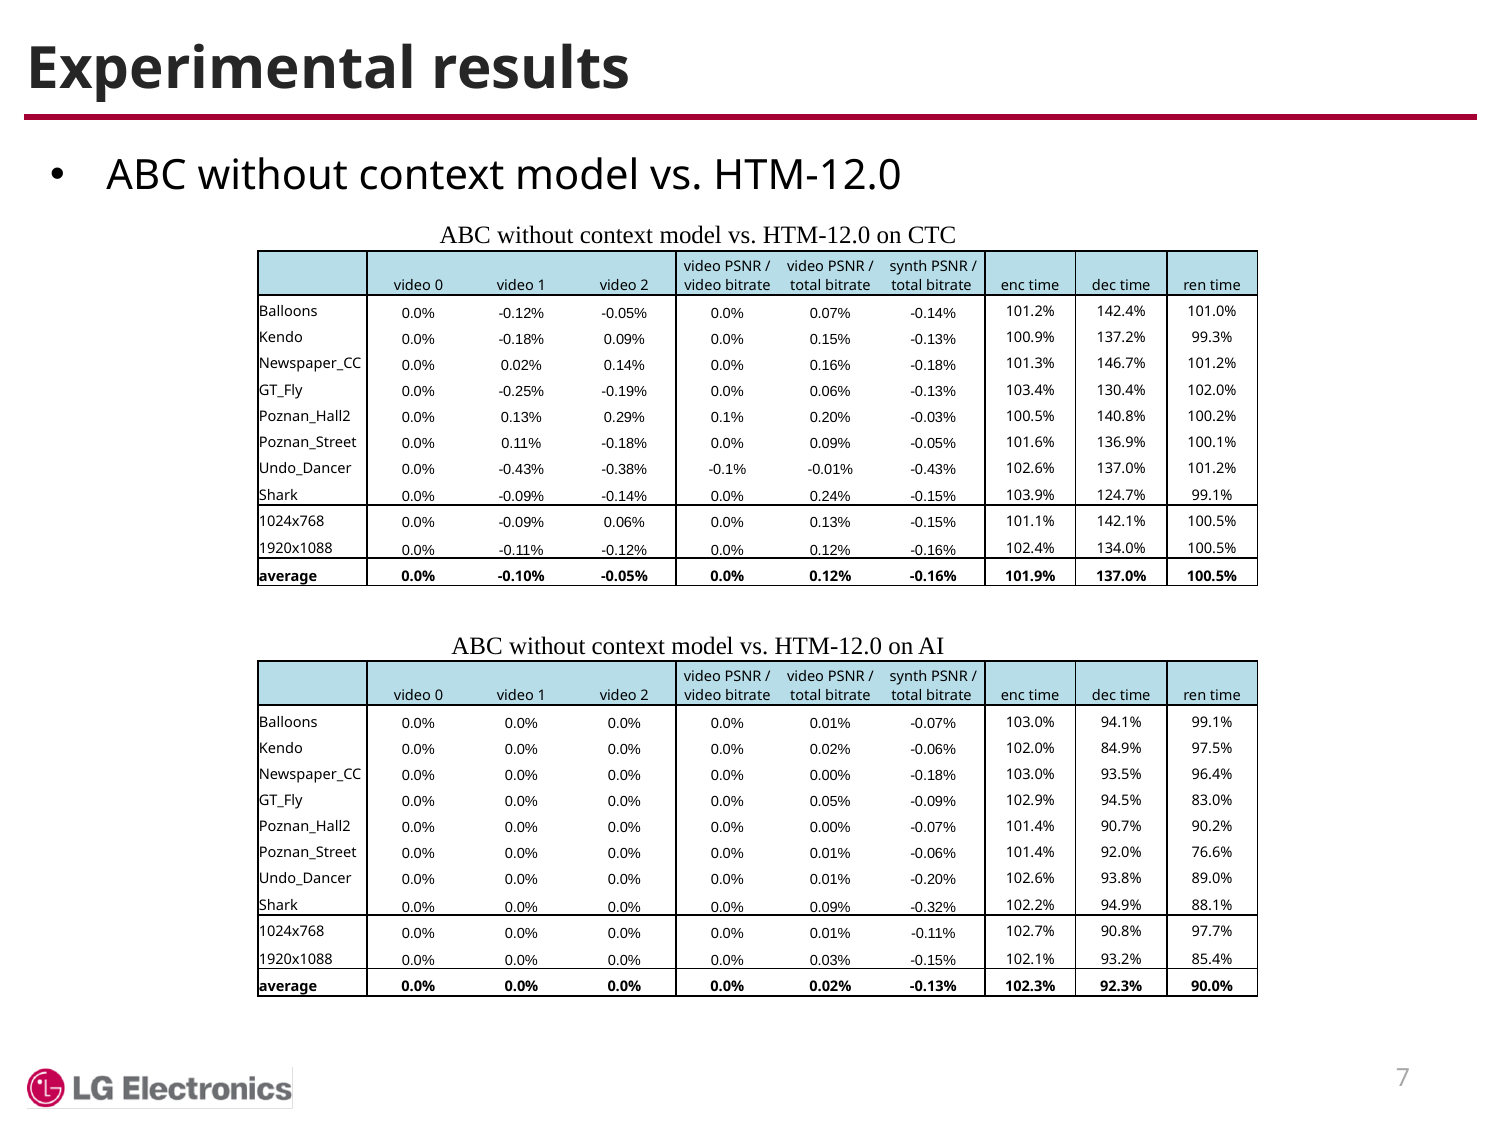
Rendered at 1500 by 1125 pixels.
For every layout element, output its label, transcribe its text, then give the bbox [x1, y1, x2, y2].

table_cell -0.11% [882, 916, 984, 941]
table_cell 0.0% [470, 916, 573, 941]
table_cell 0.0% [677, 783, 779, 810]
table_cell 124.7% [1076, 478, 1166, 504]
table_cell Poznan_Street [259, 836, 366, 862]
table_cell -0.25% [470, 373, 573, 399]
table_cell 137.2% [1076, 321, 1166, 347]
table_cell 0.12% [779, 559, 882, 585]
table_cell 0.0% [368, 478, 470, 504]
table_cell -0.09% [470, 478, 573, 504]
table_cell -0.38% [573, 452, 675, 478]
table_cell 0.1% [677, 399, 779, 425]
table_header video PSNR / total bitrate [779, 662, 882, 704]
table_cell Shark [259, 888, 366, 914]
table_cell 83.0% [1168, 783, 1257, 810]
table_cell 99.3% [1168, 321, 1257, 347]
table_cell 0.0% [677, 862, 779, 888]
table_cell 0.0% [470, 969, 573, 995]
table_cell -0.16% [882, 559, 984, 585]
table_cell 140.8% [1076, 399, 1166, 425]
table_cell 0.0% [368, 731, 470, 757]
table_cell 0.01% [779, 706, 882, 731]
table_cell 1024x768 [259, 916, 366, 941]
table_cell 0.06% [779, 373, 882, 399]
table_cell 96.4% [1168, 757, 1257, 783]
table_cell 0.0% [573, 862, 675, 888]
table_cell 0.0% [470, 810, 573, 836]
table_cell 146.7% [1076, 347, 1166, 373]
table_cell 102.6% [986, 862, 1075, 888]
table_cell 89.0% [1168, 862, 1257, 888]
table_header video 0 [368, 662, 470, 704]
table_cell 0.0% [677, 506, 779, 531]
table_cell -0.32% [882, 888, 984, 914]
table_cell 97.5% [1168, 731, 1257, 757]
table_cell 0.20% [779, 399, 882, 425]
table_header enc time [986, 252, 1075, 294]
table_cell 0.0% [573, 731, 675, 757]
table_cell 90.7% [1076, 810, 1166, 836]
table_cell 0.0% [677, 810, 779, 836]
table_header video PSNR / video bitrate [677, 252, 779, 294]
table_cell 0.24% [779, 478, 882, 504]
table_cell -0.03% [882, 399, 984, 425]
table_cell 93.5% [1076, 757, 1166, 783]
table_cell Poznan_Hall2 [259, 399, 366, 425]
table_cell 0.02% [779, 731, 882, 757]
table_cell 0.0% [470, 941, 573, 968]
text_box ABC without context model vs. HTM-12.0 on AI [436, 622, 960, 660]
table_cell -0.1% [677, 452, 779, 478]
table_cell 101.0% [1168, 296, 1257, 321]
table_cell 0.0% [677, 347, 779, 373]
table_cell 0.09% [779, 425, 882, 452]
table_header ren time [1168, 662, 1257, 704]
table_cell -0.07% [882, 810, 984, 836]
table_cell 0.0% [573, 916, 675, 941]
table_cell 0.11% [470, 425, 573, 452]
table_cell -0.13% [882, 373, 984, 399]
table_cell Undo_Dancer [259, 452, 366, 478]
table_cell 102.6% [986, 452, 1075, 478]
table_header video PSNR / video bitrate [677, 662, 779, 704]
table_header video 2 [573, 252, 675, 294]
table_cell Poznan_Hall2 [259, 810, 366, 836]
table_cell 100.2% [1168, 399, 1257, 425]
table_cell 102.4% [986, 531, 1075, 557]
table_cell 0.0% [470, 757, 573, 783]
table_cell 0.0% [573, 888, 675, 914]
table_cell 102.1% [986, 941, 1075, 968]
table_cell 0.0% [677, 425, 779, 452]
table_cell 0.01% [779, 916, 882, 941]
table_cell 94.9% [1076, 888, 1166, 914]
table_cell 103.0% [986, 757, 1075, 783]
table_cell 0.14% [573, 347, 675, 373]
table_cell 0.0% [573, 941, 675, 968]
table_header synth PSNR / total bitrate [882, 252, 984, 294]
table_cell 1920x1088 [259, 941, 366, 968]
table_cell 102.0% [986, 731, 1075, 757]
table_cell 101.2% [1168, 452, 1257, 478]
table_cell 0.0% [368, 810, 470, 836]
table_cell 0.0% [368, 425, 470, 452]
table_header ren time [1168, 252, 1257, 294]
table_cell 99.1% [1168, 478, 1257, 504]
table_cell -0.09% [882, 783, 984, 810]
table_cell -0.20% [882, 862, 984, 888]
table_cell -0.10% [470, 559, 573, 585]
table_cell 0.0% [470, 706, 573, 731]
table_cell -0.05% [573, 296, 675, 321]
table_cell 0.0% [470, 862, 573, 888]
table_cell -0.18% [882, 347, 984, 373]
table_cell 0.0% [368, 321, 470, 347]
table_cell 0.0% [573, 969, 675, 995]
table_cell Shark [259, 478, 366, 504]
table_cell 0.0% [368, 783, 470, 810]
table_cell 85.4% [1168, 941, 1257, 968]
table_cell -0.06% [882, 836, 984, 862]
table_cell 103.4% [986, 373, 1075, 399]
table_cell 100.5% [986, 399, 1075, 425]
table_cell 134.0% [1076, 531, 1166, 557]
table_header dec time [1076, 662, 1166, 704]
table_cell 0.12% [779, 531, 882, 557]
table_cell -0.13% [882, 321, 984, 347]
title Experimental results [11, 23, 1465, 108]
table_cell 101.4% [986, 810, 1075, 836]
table_cell 0.0% [573, 757, 675, 783]
table_cell 102.9% [986, 783, 1075, 810]
table_cell -0.15% [882, 506, 984, 531]
table_cell 100.5% [1168, 559, 1257, 585]
table_cell 0.0% [677, 706, 779, 731]
table_cell 0.13% [779, 506, 882, 531]
table_cell 0.0% [368, 969, 470, 995]
table_cell 0.0% [470, 783, 573, 810]
table_cell 103.9% [986, 478, 1075, 504]
table_cell average [259, 559, 366, 585]
table_cell -0.14% [573, 478, 675, 504]
table_cell 0.0% [677, 969, 779, 995]
table_cell -0.01% [779, 452, 882, 478]
table_cell average [259, 969, 366, 995]
table_cell 92.0% [1076, 836, 1166, 862]
table_cell 137.0% [1076, 559, 1166, 585]
table_cell -0.06% [882, 731, 984, 757]
table_cell 76.6% [1168, 836, 1257, 862]
table_cell Undo_Dancer [259, 862, 366, 888]
table_cell 102.0% [1168, 373, 1257, 399]
table_cell -0.43% [470, 452, 573, 478]
table_cell 0.0% [368, 559, 470, 585]
table_cell 0.0% [677, 888, 779, 914]
table_cell 0.0% [368, 706, 470, 731]
table_cell 100.9% [986, 321, 1075, 347]
table_cell 101.4% [986, 836, 1075, 862]
table_cell -0.19% [573, 373, 675, 399]
table_cell 130.4% [1076, 373, 1166, 399]
table_cell 0.03% [779, 941, 882, 968]
table_cell 137.0% [1076, 452, 1166, 478]
table_cell 0.02% [470, 347, 573, 373]
table_cell 101.2% [986, 296, 1075, 321]
table_cell 0.0% [573, 783, 675, 810]
table_cell -0.12% [470, 296, 573, 321]
table_cell -0.18% [882, 757, 984, 783]
table_cell 0.0% [677, 478, 779, 504]
table_cell 0.0% [368, 941, 470, 968]
table_cell 0.0% [368, 399, 470, 425]
table_cell 100.5% [1168, 506, 1257, 531]
table_cell 101.1% [986, 506, 1075, 531]
table_cell -0.05% [882, 425, 984, 452]
table_cell -0.07% [882, 706, 984, 731]
table_cell 93.2% [1076, 941, 1166, 968]
table_cell 102.7% [986, 916, 1075, 941]
table_cell 100.5% [1168, 531, 1257, 557]
table_cell 90.8% [1076, 916, 1166, 941]
table_cell 101.2% [1168, 347, 1257, 373]
table_cell 94.1% [1076, 706, 1166, 731]
table_cell Kendo [259, 731, 366, 757]
text_box ABC without context model vs. HTM-12.0 on CTC [424, 210, 973, 250]
table_cell 101.6% [986, 425, 1075, 452]
table_cell 0.0% [573, 836, 675, 862]
table_cell 0.0% [573, 706, 675, 731]
table_cell 0.0% [677, 731, 779, 757]
table_cell 0.01% [779, 862, 882, 888]
table_cell -0.05% [573, 559, 675, 585]
table_header enc time [986, 662, 1075, 704]
table_cell -0.43% [882, 452, 984, 478]
table_cell -0.16% [882, 531, 984, 557]
table_cell 0.16% [779, 347, 882, 373]
table_cell -0.11% [470, 531, 573, 557]
table_cell 0.09% [779, 888, 882, 914]
table_cell 0.0% [368, 888, 470, 914]
table_cell 100.1% [1168, 425, 1257, 452]
table_cell -0.14% [882, 296, 984, 321]
table_cell 0.06% [573, 506, 675, 531]
table_cell 0.0% [677, 321, 779, 347]
table_cell 1024x768 [259, 506, 366, 531]
table_cell 90.0% [1168, 969, 1257, 995]
table_cell 97.7% [1168, 916, 1257, 941]
table_cell 0.0% [677, 559, 779, 585]
table_cell 136.9% [1076, 425, 1166, 452]
table_cell Balloons [259, 706, 366, 731]
table_cell 0.0% [368, 531, 470, 557]
list ABC without context model vs. HTM-12.0 [35, 140, 1465, 1043]
table_header video PSNR / total bitrate [779, 252, 882, 294]
table_header video 0 [368, 252, 470, 294]
table_cell -0.15% [882, 478, 984, 504]
table_cell 0.0% [470, 731, 573, 757]
table_cell Balloons [259, 296, 366, 321]
table_cell 0.0% [677, 941, 779, 968]
table_header dec time [1076, 252, 1166, 294]
table_cell 0.0% [677, 531, 779, 557]
table_cell 0.0% [368, 373, 470, 399]
table_cell 0.0% [470, 888, 573, 914]
table_cell 0.0% [368, 452, 470, 478]
table_cell 0.0% [368, 757, 470, 783]
table_cell 0.0% [677, 296, 779, 321]
table_cell Newspaper_CC [259, 757, 366, 783]
table_cell 0.13% [470, 399, 573, 425]
table_cell 101.3% [986, 347, 1075, 373]
table_cell 103.0% [986, 706, 1075, 731]
table_cell 1920x1088 [259, 531, 366, 557]
table_cell 0.0% [677, 916, 779, 941]
table_header video 1 [470, 252, 573, 294]
table_cell 0.0% [368, 862, 470, 888]
table_cell 0.0% [368, 916, 470, 941]
table_cell 0.0% [573, 810, 675, 836]
table_cell -0.15% [882, 941, 984, 968]
table_cell 0.01% [779, 836, 882, 862]
table_header video 2 [573, 662, 675, 704]
table_header video 1 [470, 662, 573, 704]
table_cell 94.5% [1076, 783, 1166, 810]
table_cell 0.0% [470, 836, 573, 862]
table_cell 0.05% [779, 783, 882, 810]
table_cell Kendo [259, 321, 366, 347]
table_cell 0.15% [779, 321, 882, 347]
table_cell 0.0% [677, 836, 779, 862]
table_cell 0.0% [368, 506, 470, 531]
table_cell Poznan_Street [259, 425, 366, 452]
table_cell 0.0% [368, 296, 470, 321]
table_cell -0.18% [573, 425, 675, 452]
table_cell 0.02% [779, 969, 882, 995]
table_cell 84.9% [1076, 731, 1166, 757]
table_header [259, 662, 366, 704]
table_cell Newspaper_CC [259, 347, 366, 373]
table_cell -0.09% [470, 506, 573, 531]
table_cell 142.1% [1076, 506, 1166, 531]
table_cell 0.29% [573, 399, 675, 425]
table_cell 0.0% [677, 757, 779, 783]
table_cell -0.13% [882, 969, 984, 995]
table_cell 102.2% [986, 888, 1075, 914]
table_cell 93.8% [1076, 862, 1166, 888]
slide_number 7 [1074, 1054, 1425, 1103]
table_cell -0.18% [470, 321, 573, 347]
table_header [259, 252, 366, 294]
table_cell 0.00% [779, 757, 882, 783]
table_cell GT_Fly [259, 373, 366, 399]
table_cell 92.3% [1076, 969, 1166, 995]
table_cell -0.12% [573, 531, 675, 557]
table_cell 0.0% [677, 373, 779, 399]
table_cell 0.09% [573, 321, 675, 347]
table_cell 88.1% [1168, 888, 1257, 914]
table_cell 90.2% [1168, 810, 1257, 836]
table_cell 142.4% [1076, 296, 1166, 321]
table_header synth PSNR / total bitrate [882, 662, 984, 704]
table_cell 0.0% [368, 347, 470, 373]
table_cell 101.9% [986, 559, 1075, 585]
table_cell 0.0% [368, 836, 470, 862]
table_cell 0.00% [779, 810, 882, 836]
table_cell 99.1% [1168, 706, 1257, 731]
table_cell 102.3% [986, 969, 1075, 995]
picture [26, 1066, 293, 1109]
table_cell GT_Fly [259, 783, 366, 810]
table_cell 0.07% [779, 296, 882, 321]
